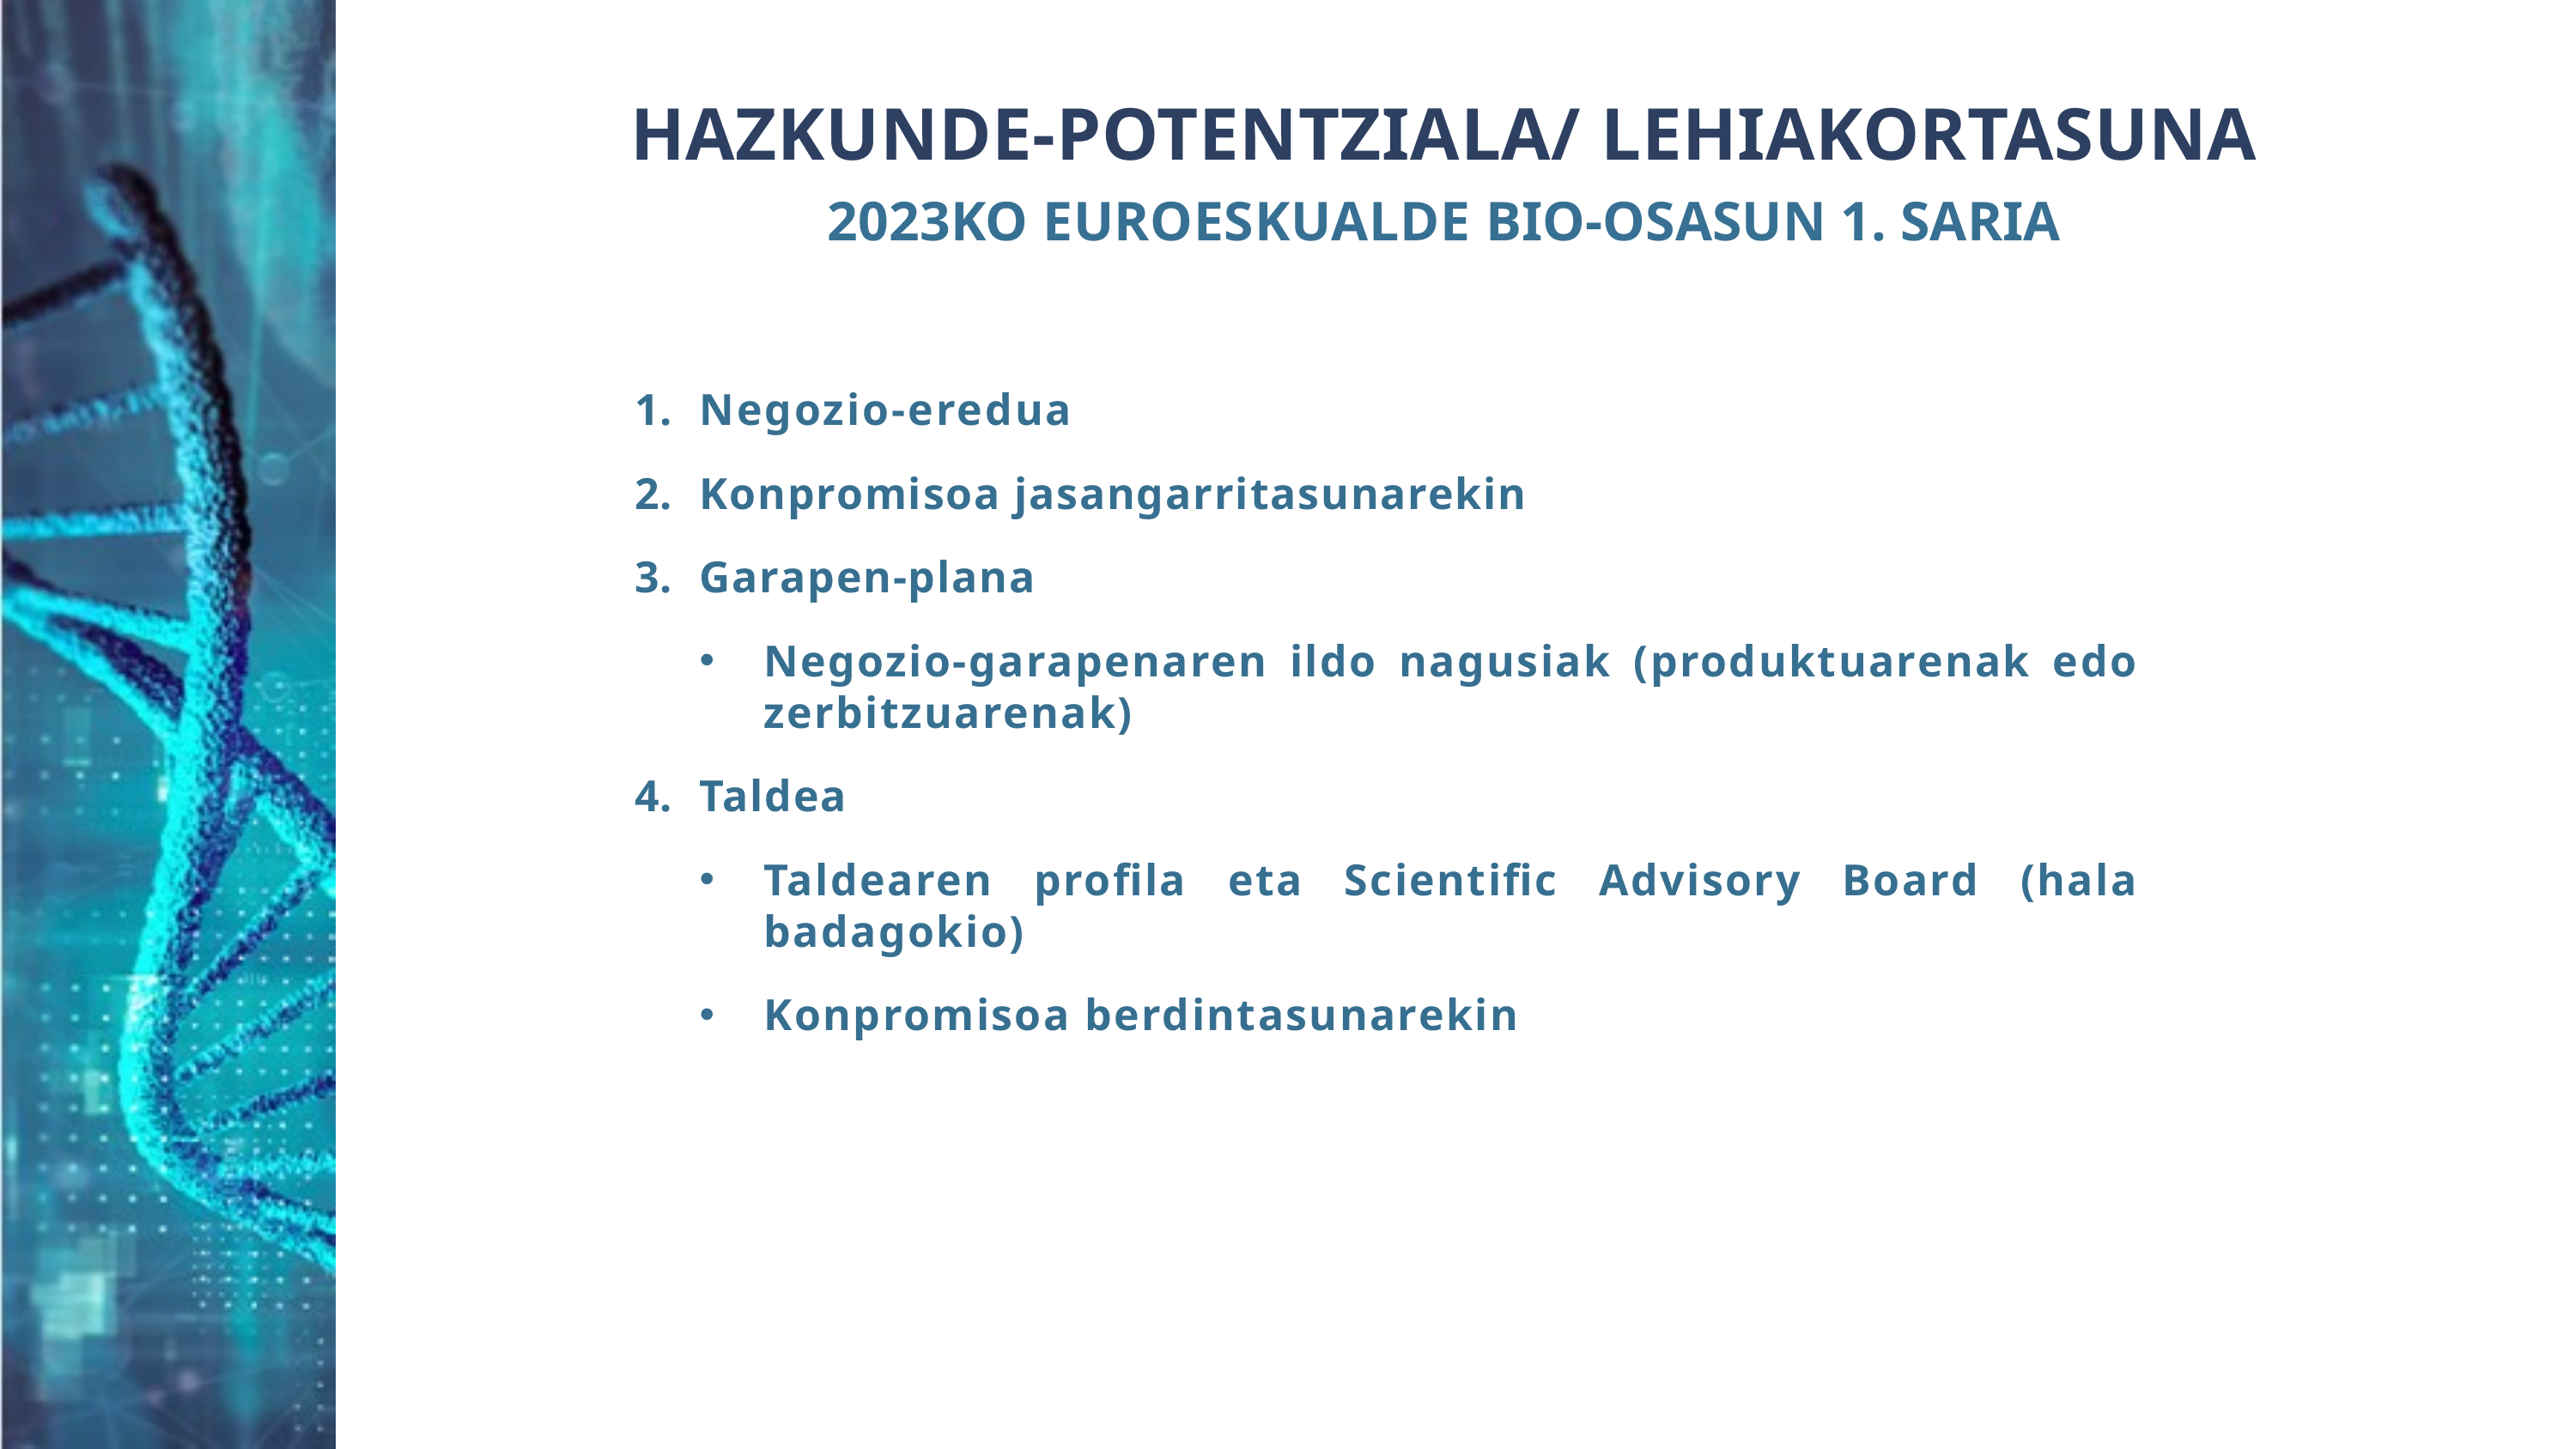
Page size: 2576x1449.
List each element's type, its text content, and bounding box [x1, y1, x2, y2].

picture [0, 0, 336, 1449]
text_box Negozio-eredua Konpromisoa jasangarritasunarekin Garapen-plana Negozio-garapenaren ildo nagusiak (produktuarenak edo zerbitzuarenak) Taldea Taldearen profila eta Scientific Advisory Board (hala badagokio) Konpromisoa berdintasunarekin [633, 380, 2488, 1040]
title HAZKUNDE-POTENTZIALA/ LEHIAKORTASUNA 2023KO EUROESKUALDE BIO-OSASUN 1. SARIA [504, 70, 2385, 330]
